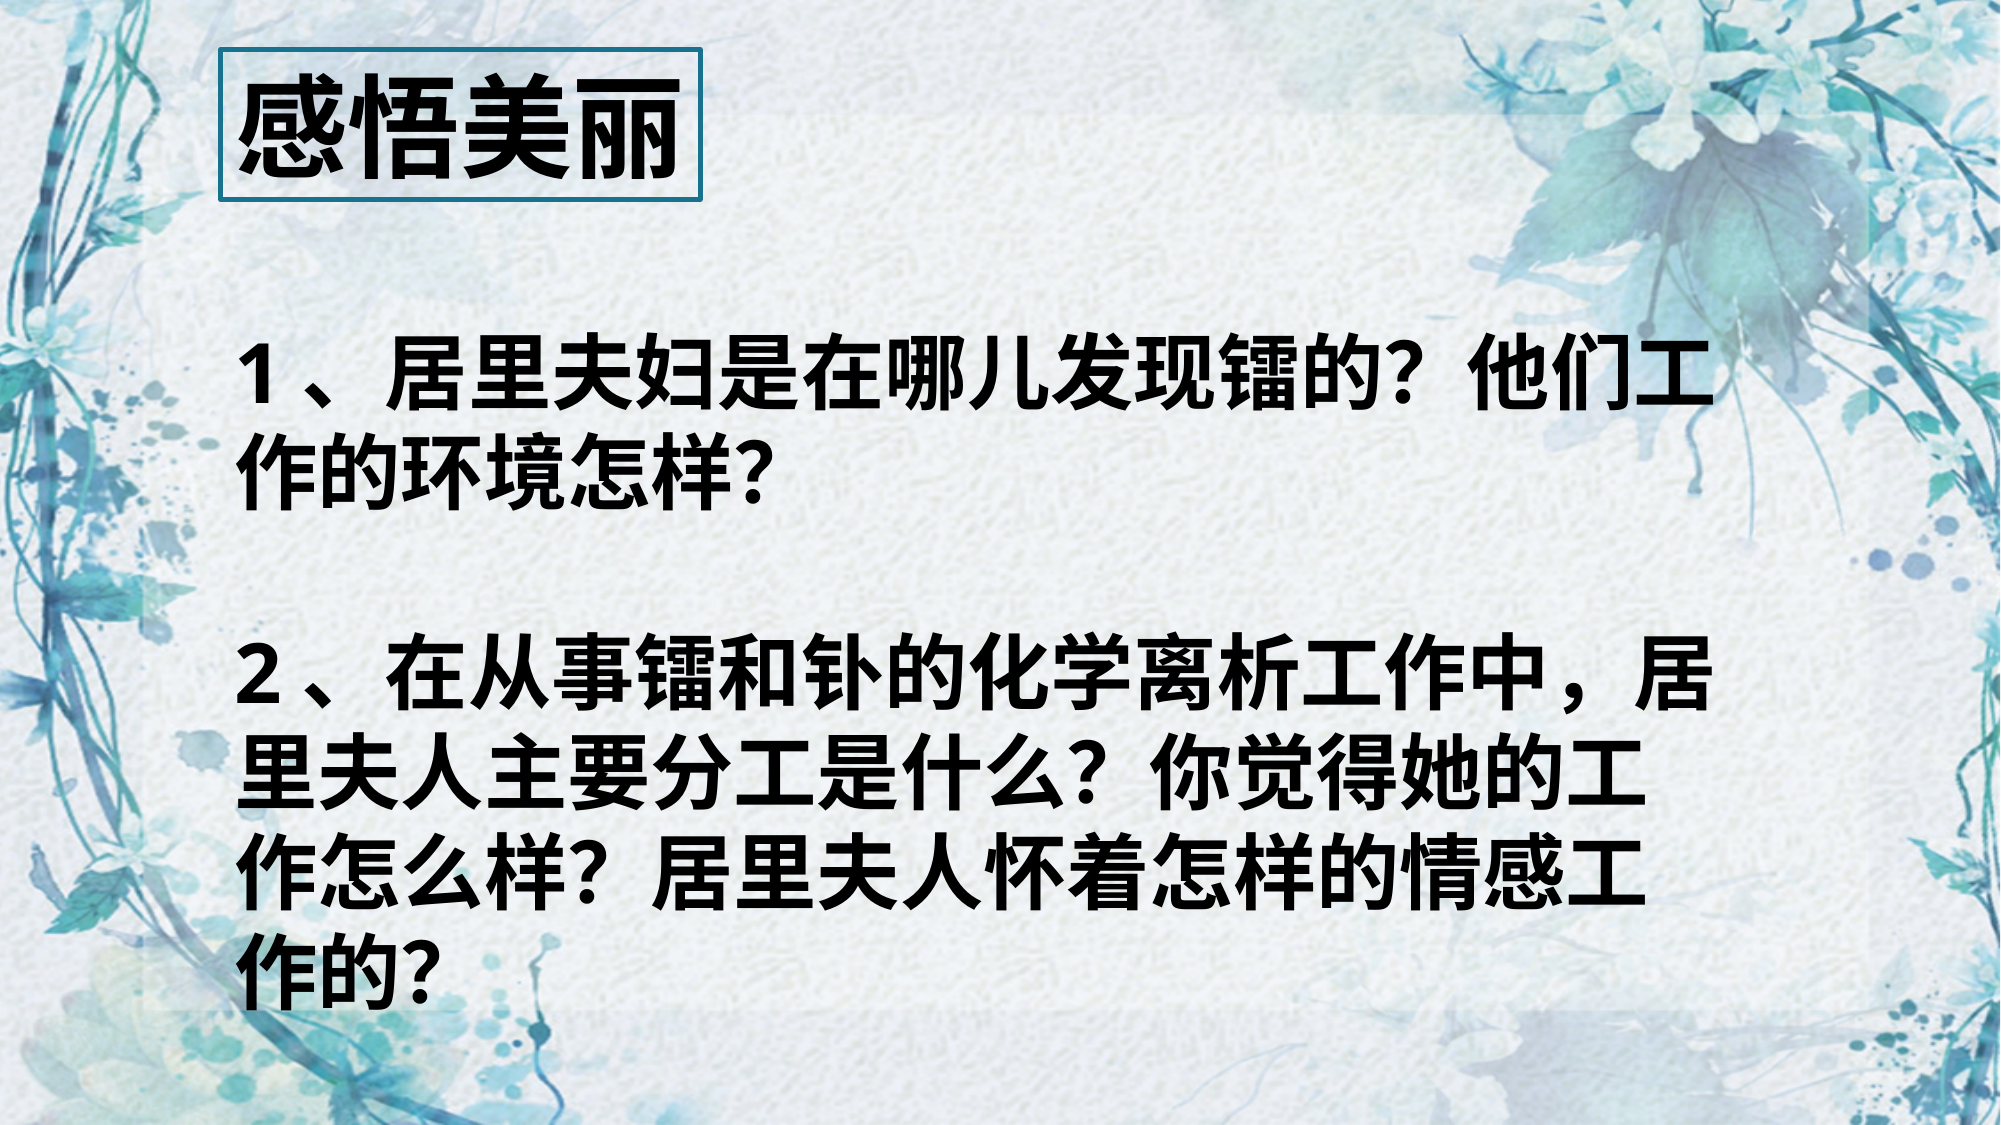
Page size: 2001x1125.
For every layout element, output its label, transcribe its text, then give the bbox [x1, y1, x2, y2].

text_box 感悟美丽 [220, 49, 701, 200]
picture [0, 0, 2001, 1125]
text_box 1、居里夫妇是在哪儿发现镭的？他们工作的环境怎样？ 2、在从事镭和钋的化学离析工作中，居里夫人主要分工是什么？你觉得她的工作怎么样？居里夫人怀着怎样的情感工作的？ [219, 312, 1734, 1125]
